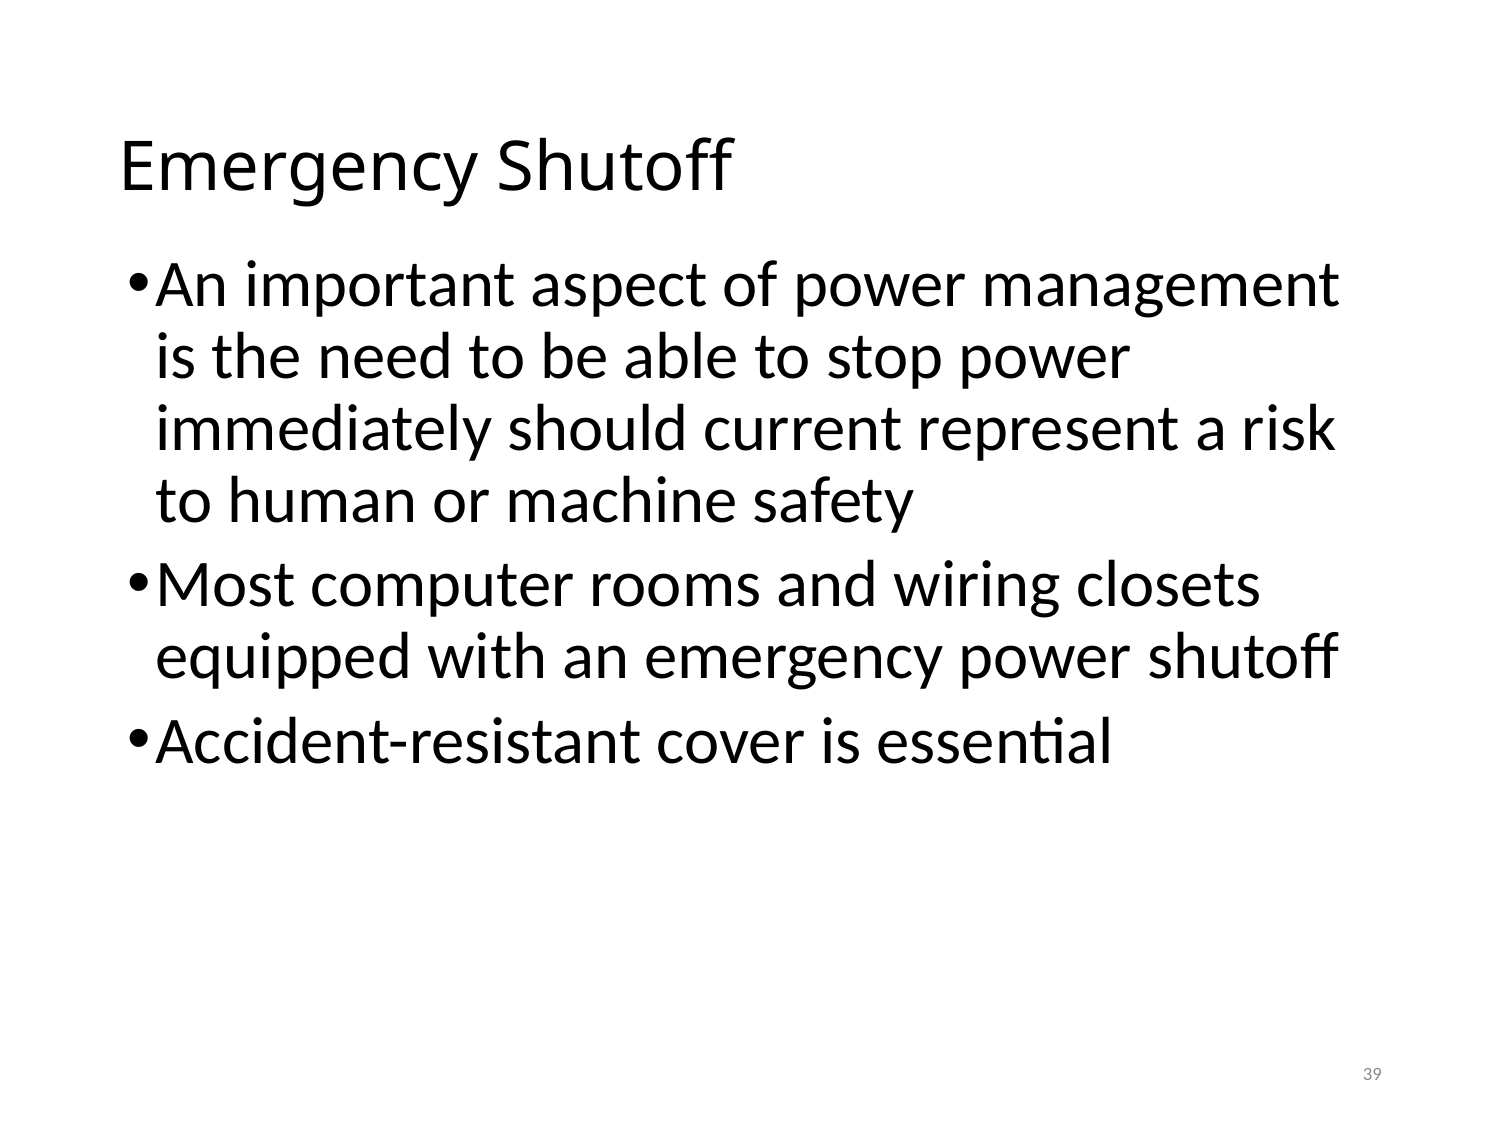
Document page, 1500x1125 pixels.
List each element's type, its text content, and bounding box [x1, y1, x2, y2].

title Emergency Shutoff [103, 59, 1397, 278]
list An important aspect of power management is the need to be able to stop power immediately should current represent a risk to human or machine safety Most computer rooms and wiring closets equipped with an emergency power shutoff Accident-resistant cover is essential [112, 241, 1388, 1001]
slide_number 39 [1059, 1042, 1397, 1103]
